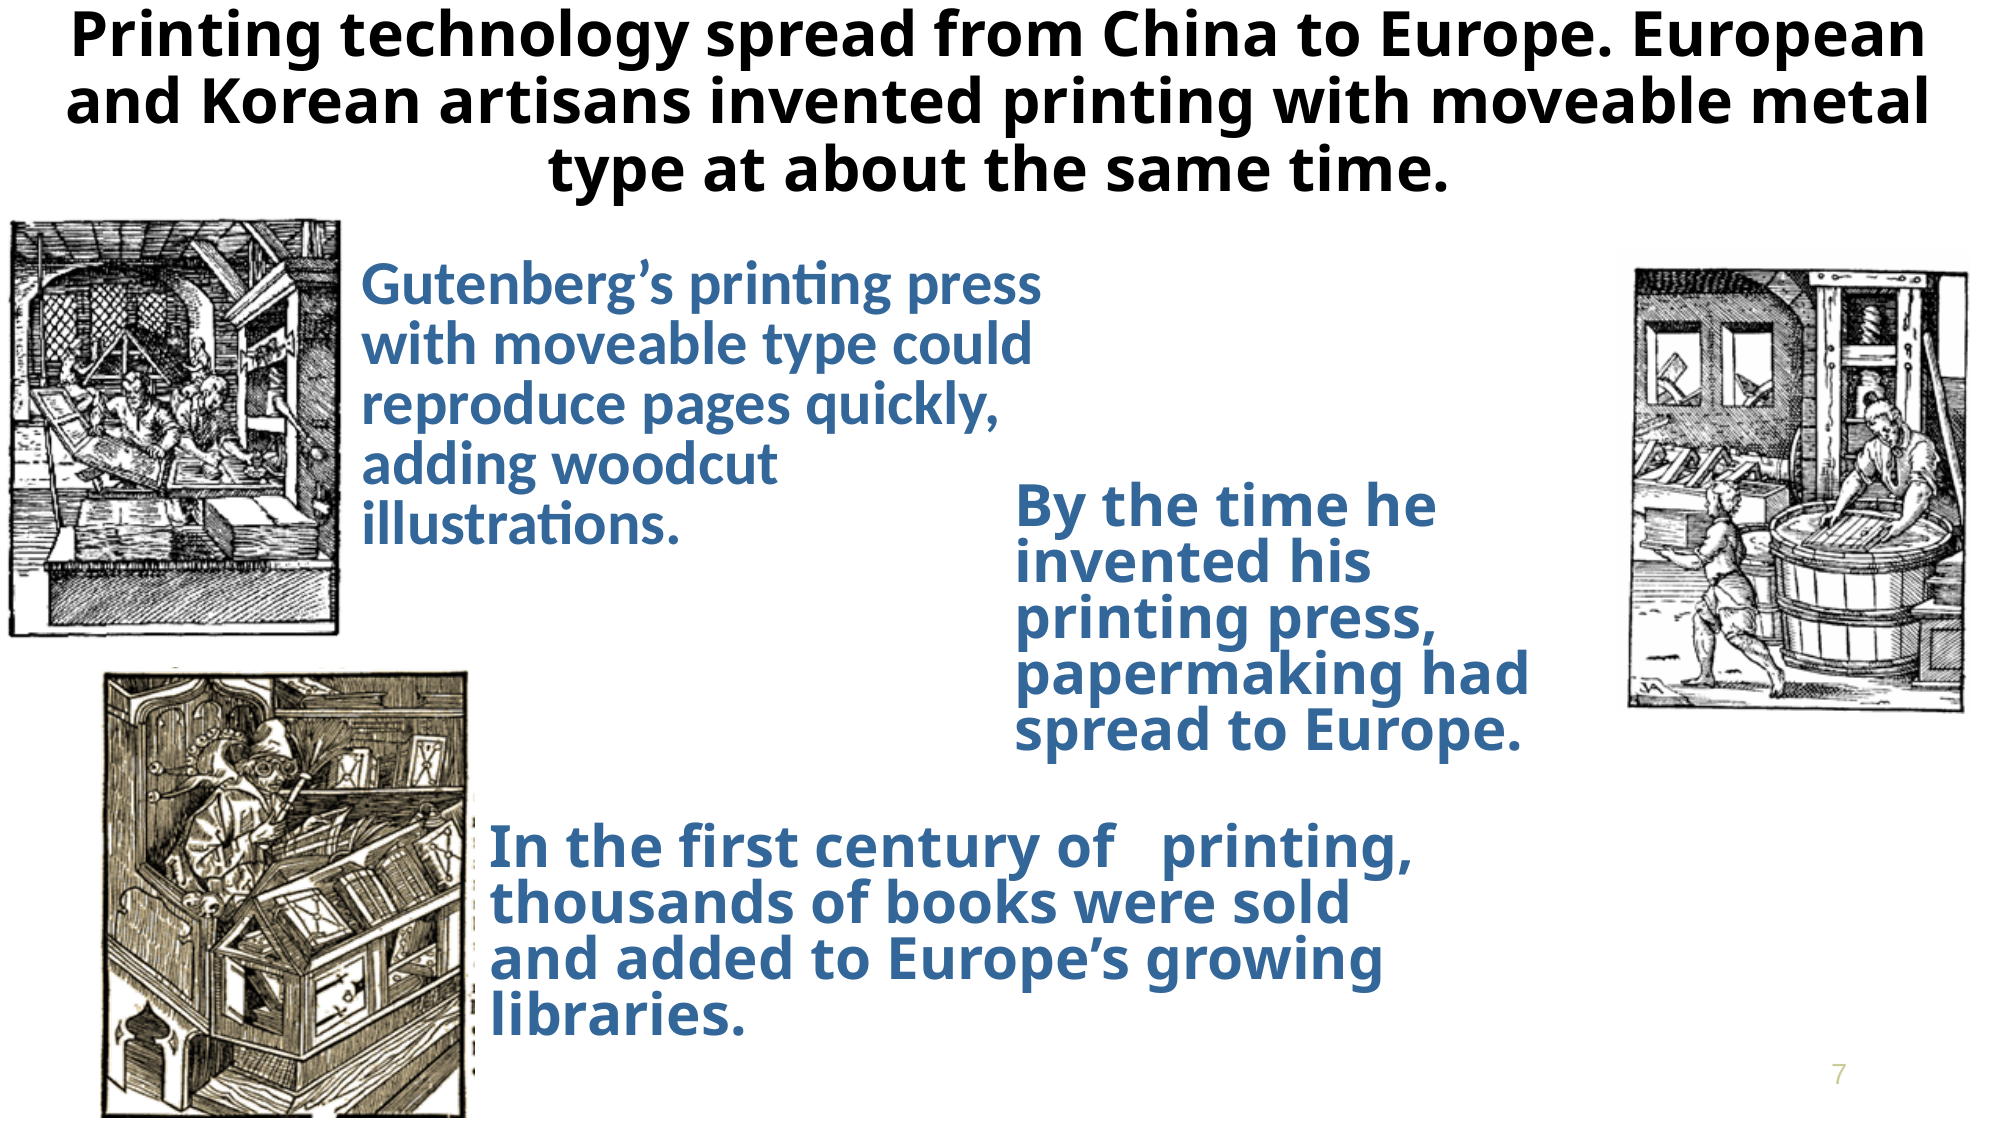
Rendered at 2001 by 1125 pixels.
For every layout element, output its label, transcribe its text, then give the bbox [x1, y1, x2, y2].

picture [6, 216, 347, 642]
list Gutenberg’s printing press with moveable type could reproduce pages quickly, adding woodcut illustrations. [347, 249, 1109, 512]
text_box By the time he invented his printing press, papermaking had spread to Europe. [999, 474, 1639, 770]
picture [99, 667, 475, 1118]
slide_number 7 [1412, 1042, 1863, 1103]
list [1615, 250, 1971, 714]
text_box In the first century of printing, thousands of books were sold and added to Europe’s growing libraries. [475, 815, 1461, 1054]
title Printing technology spread from China to Europe. European and Korean artisans invented printing with moveable metal type at about the same time. [32, 0, 1967, 208]
